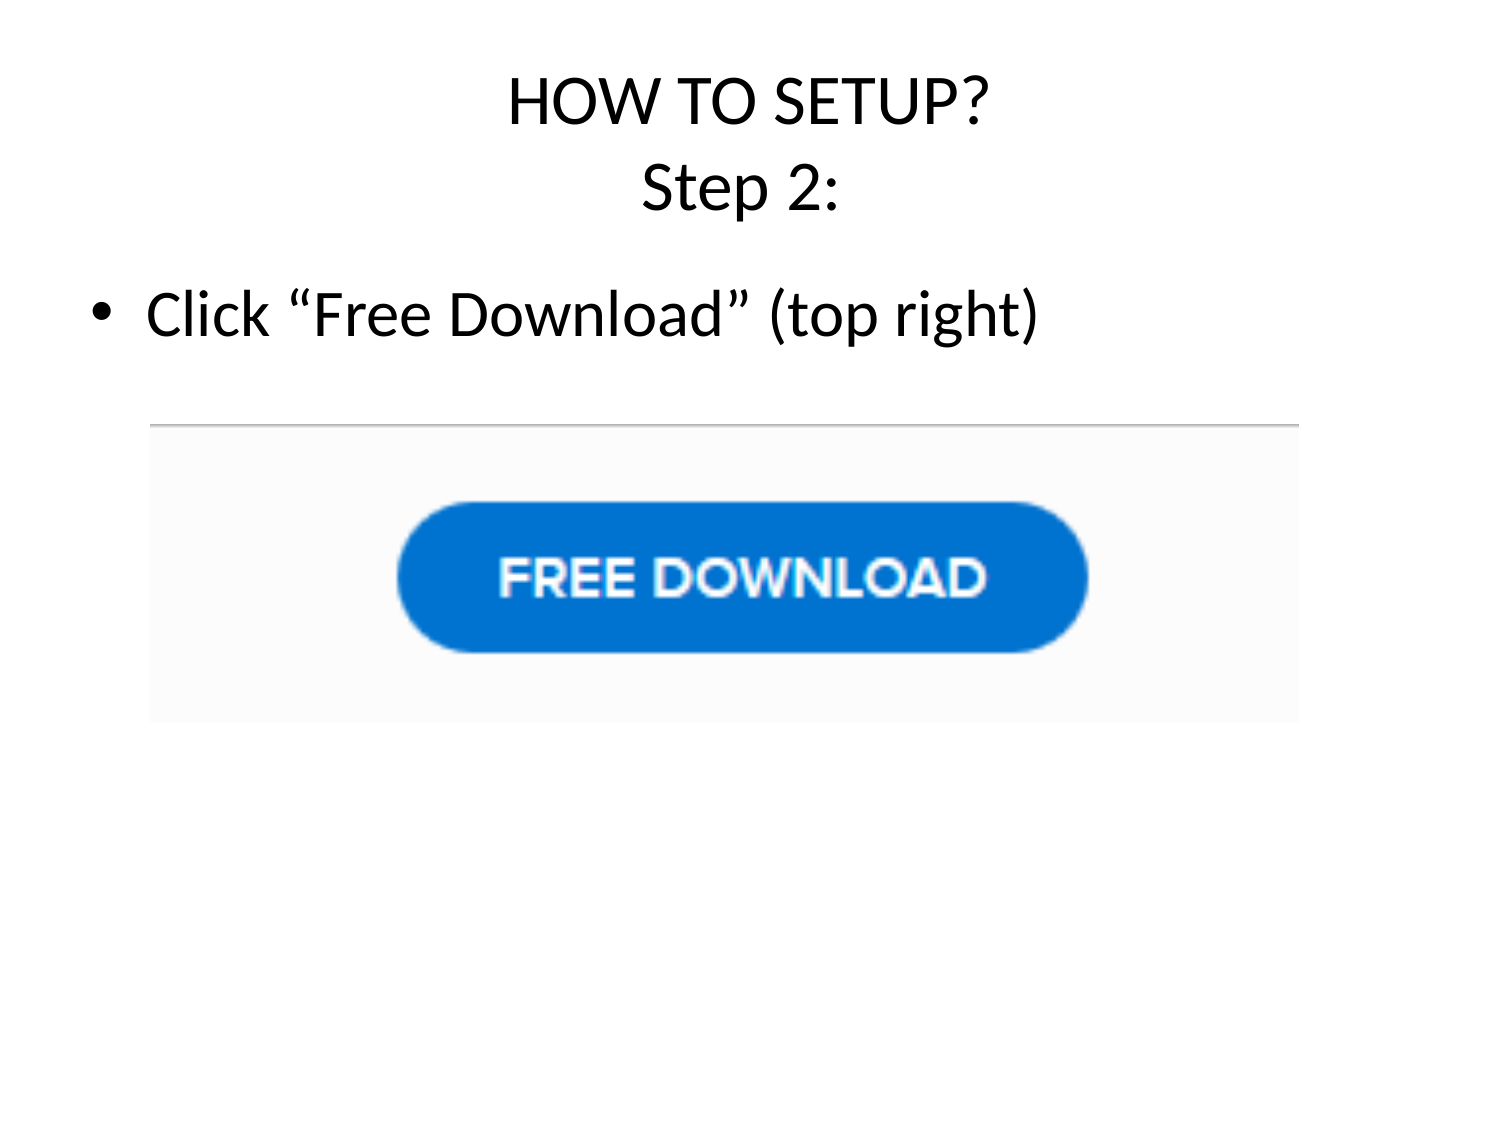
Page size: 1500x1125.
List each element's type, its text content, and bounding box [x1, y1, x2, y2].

title HOW TO SETUP? Step 2: [75, 45, 1425, 233]
picture [149, 424, 1300, 722]
list Click “Free Download” (top right) [75, 262, 1425, 1005]
